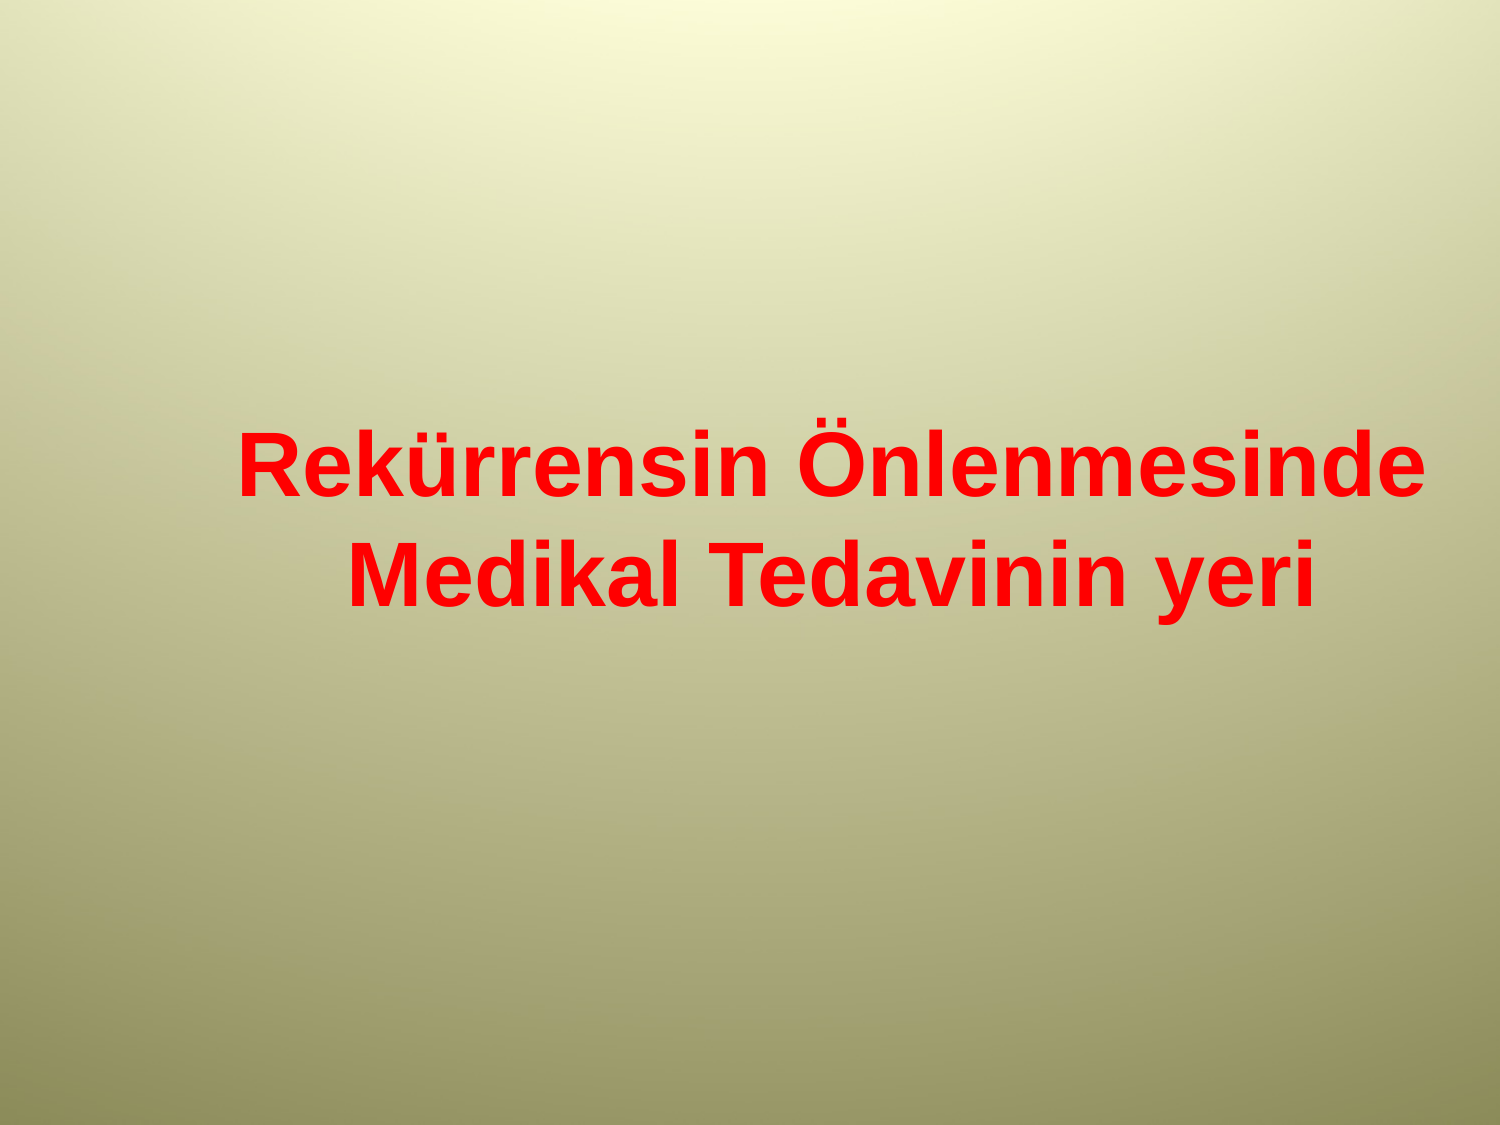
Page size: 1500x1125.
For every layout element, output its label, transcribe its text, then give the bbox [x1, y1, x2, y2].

title Rekürrensin Önlenmesinde Medikal Tedavinin yeri [182, 420, 1483, 609]
picture [0, 0, 1500, 1125]
